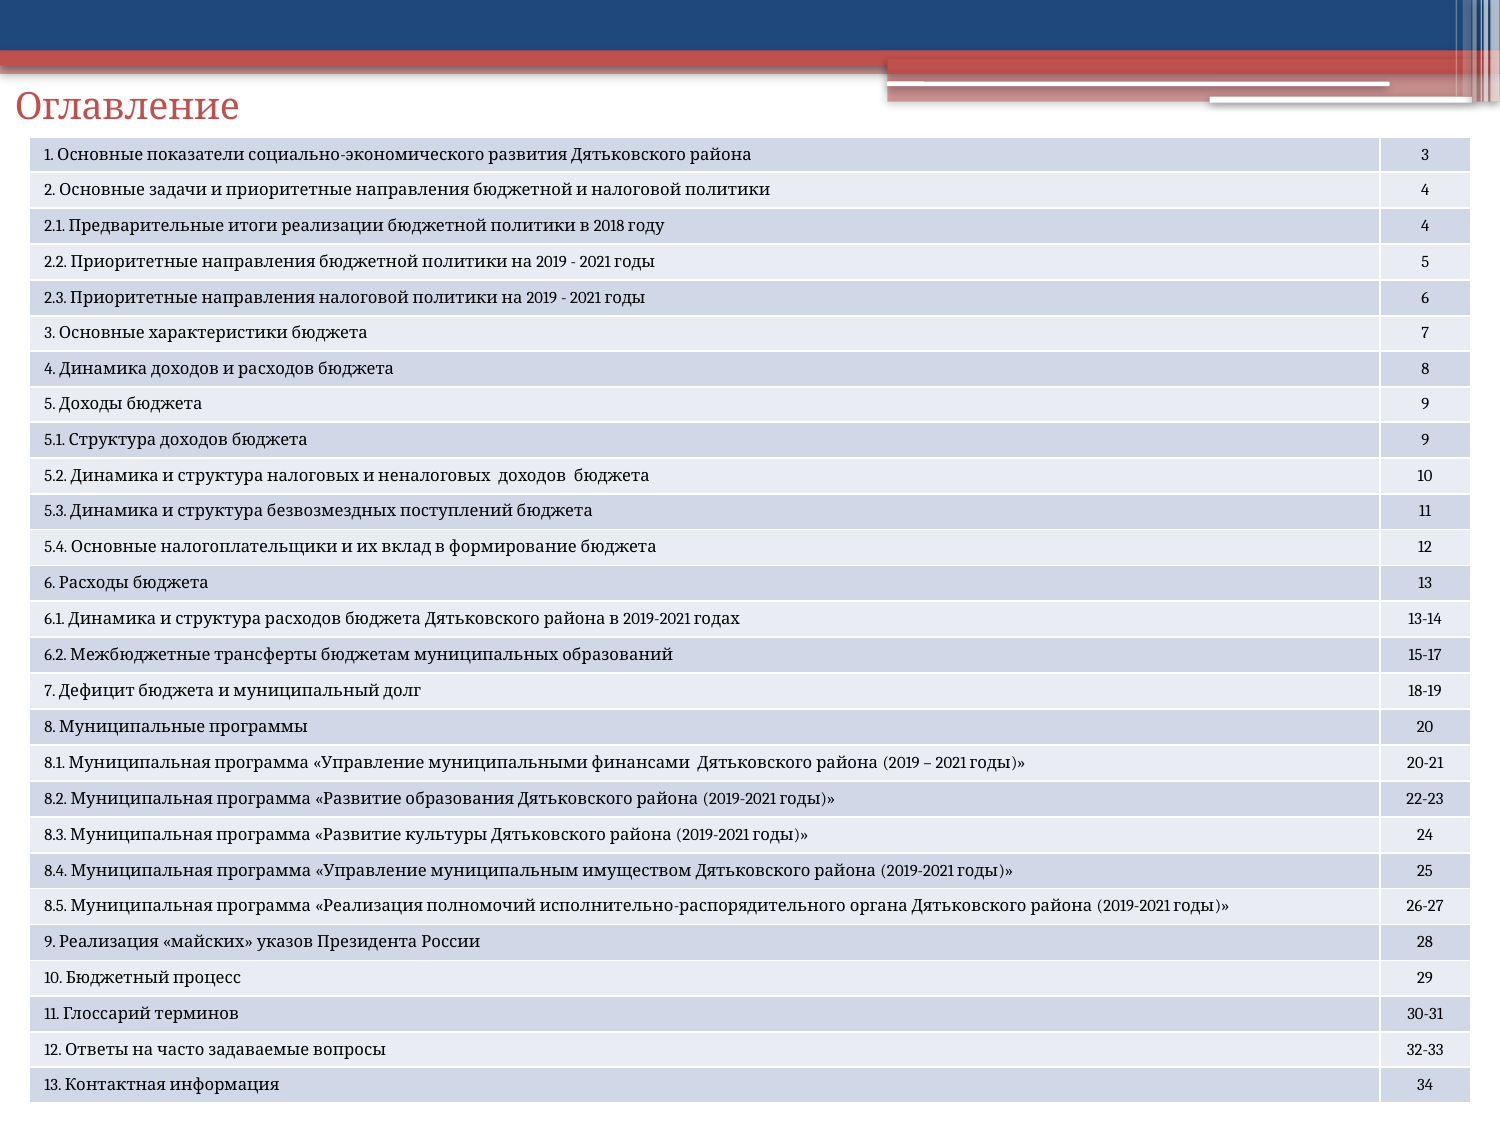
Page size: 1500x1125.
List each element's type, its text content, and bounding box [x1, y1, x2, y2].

table_cell 32-33 [1381, 1033, 1470, 1066]
table_cell 24 [1381, 818, 1470, 852]
table_cell 5. Доходы бюджета [30, 388, 1379, 421]
table_cell 6 [1381, 281, 1470, 315]
table_cell 9 [1381, 423, 1470, 457]
table_cell 3. Основные характеристики бюджета [30, 317, 1379, 350]
table_cell 10 [1381, 459, 1470, 493]
table_cell 15-17 [1381, 638, 1470, 672]
table_header 1. Основные показатели социально-экономического развития Дятьковского района [30, 138, 1379, 171]
table_cell 30-31 [1381, 997, 1470, 1031]
table_cell 20-21 [1381, 746, 1470, 780]
text_box Оглавление [0, 74, 994, 135]
table_cell 7. Дефицит бюджета и муниципальный долг [30, 674, 1379, 708]
table_cell 6.2. Межбюджетные трансферты бюджетам муниципальных образований [30, 638, 1379, 672]
table_cell 20 [1381, 710, 1470, 744]
table_cell 5.1. Структура доходов бюджета [30, 423, 1379, 457]
table_cell 28 [1381, 925, 1470, 960]
table_cell 8.3. Муниципальная программа «Развитие культуры Дятьковского района (2019-2021 годы)» [30, 818, 1379, 852]
table_cell 26-27 [1381, 889, 1470, 924]
table_cell 18-19 [1381, 674, 1470, 708]
table_cell 8.2. Муниципальная программа «Развитие образования Дятьковского района (2019-2021 годы)» [30, 782, 1379, 816]
table_cell 4. Динамика доходов и расходов бюджета [30, 352, 1379, 386]
table_cell 12 [1381, 530, 1470, 565]
table_cell 8.4. Муниципальная программа «Управление муниципальным имуществом Дятьковского района (2019-2021 годы)» [30, 854, 1379, 888]
table_cell 4 [1381, 209, 1470, 243]
table_cell 7 [1381, 317, 1470, 350]
table_cell 5 [1381, 245, 1470, 279]
table_cell 13. Контактная информация [30, 1068, 1379, 1102]
table_cell 34 [1381, 1068, 1470, 1102]
table_cell 25 [1381, 854, 1470, 888]
table_cell 5.3. Динамика и структура безвозмездных поступлений бюджета [30, 495, 1379, 529]
table_cell 13-14 [1381, 602, 1470, 636]
table_cell 12. Ответы на часто задаваемые вопросы [30, 1033, 1379, 1066]
table_cell 10. Бюджетный процесс [30, 961, 1379, 995]
table_header 3 [1381, 138, 1470, 171]
table_cell 5.4. Основные налогоплательщики и их вклад в формирование бюджета [30, 530, 1379, 565]
table_cell 13 [1381, 566, 1470, 600]
table_cell 8. Муниципальные программы [30, 710, 1379, 744]
table_cell 8 [1381, 352, 1470, 386]
table_cell 6.1. Динамика и структура расходов бюджета Дятьковского района в 2019-2021 годах [30, 602, 1379, 636]
table_cell 6. Расходы бюджета [30, 566, 1379, 600]
table_cell 9 [1381, 388, 1470, 421]
table_cell 11 [1381, 495, 1470, 529]
table_cell 8.5. Муниципальная программа «Реализация полномочий исполнительно-распорядительного органа Дятьковского района (2019-2021 годы)» [30, 889, 1379, 924]
table_cell 11. Глоссарий терминов [30, 997, 1379, 1031]
table_cell 4 [1381, 173, 1470, 207]
table_cell 2.3. Приоритетные направления налоговой политики на 2019 - 2021 годы [30, 281, 1379, 315]
table_cell 2.1. Предварительные итоги реализации бюджетной политики в 2018 году [30, 209, 1379, 243]
table_cell 8.1. Муниципальная программа «Управление муниципальными финансами Дятьковского района (2019 – 2021 годы)» [30, 746, 1379, 780]
table_cell 2. Основные задачи и приоритетные направления бюджетной и налоговой политики [30, 173, 1379, 207]
table_cell 9. Реализация «майских» указов Президента России [30, 925, 1379, 960]
table_cell 29 [1381, 961, 1470, 995]
table_cell 22-23 [1381, 782, 1470, 816]
table_cell 2.2. Приоритетные направления бюджетной политики на 2019 - 2021 годы [30, 245, 1379, 279]
table_cell 5.2. Динамика и структура налоговых и неналоговых доходов бюджета [30, 459, 1379, 493]
